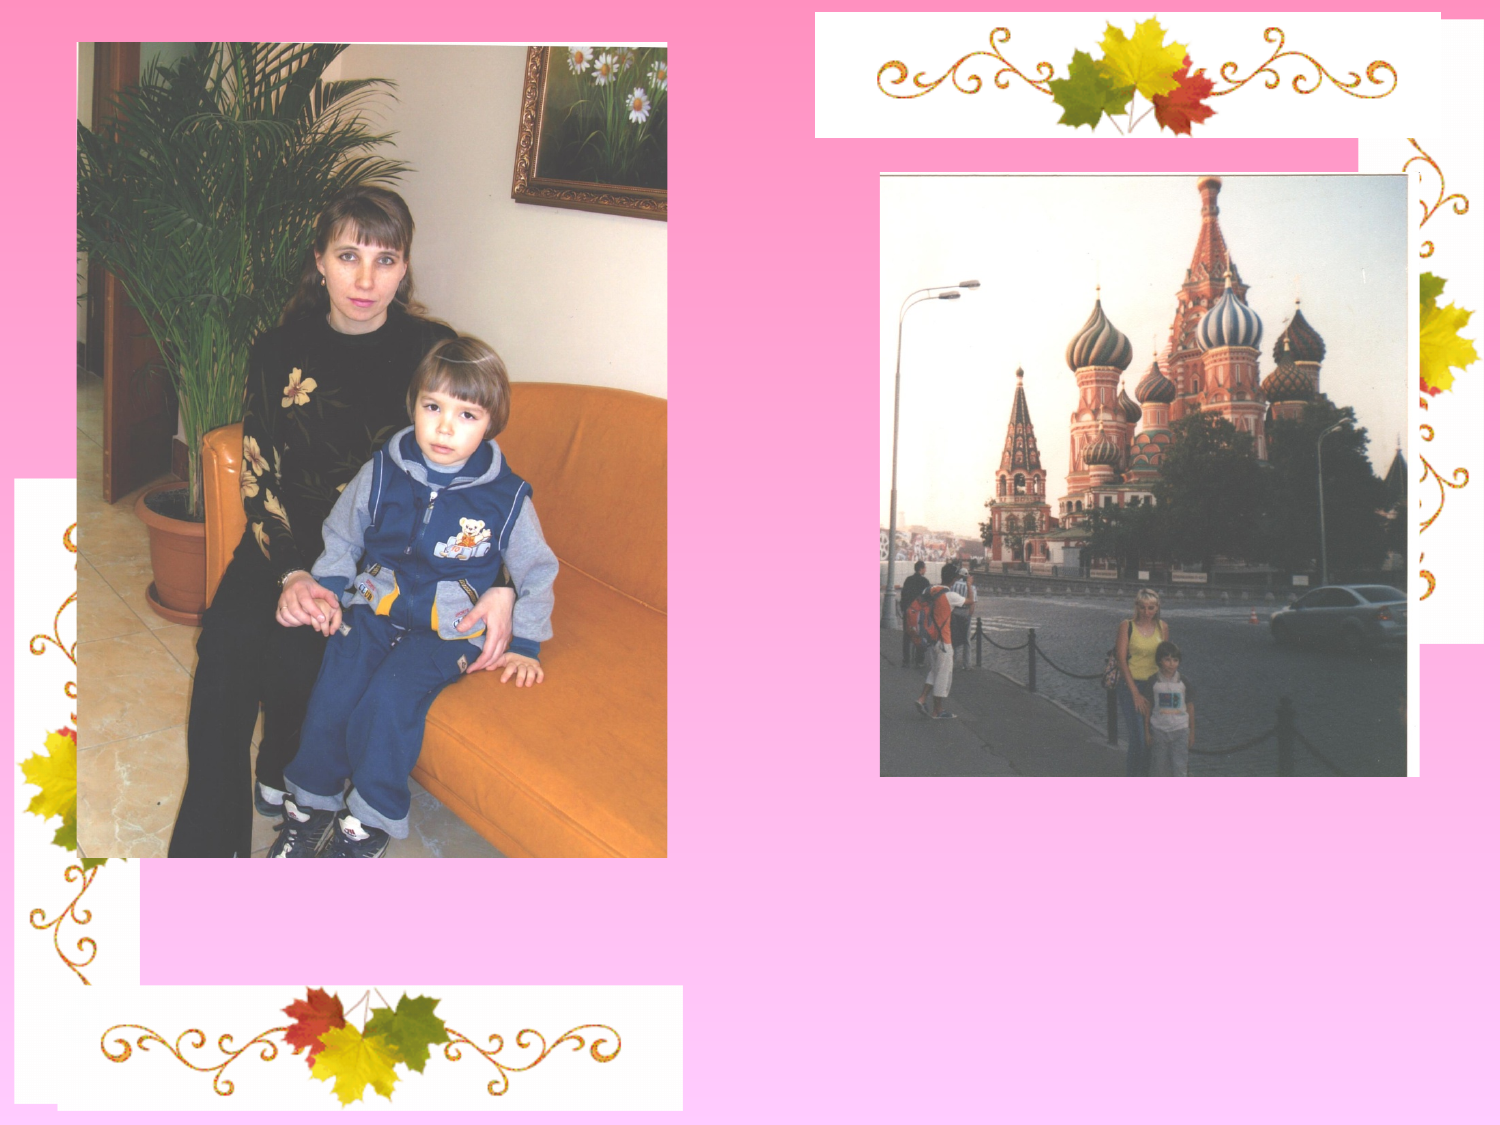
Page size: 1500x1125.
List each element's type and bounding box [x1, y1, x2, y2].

picture [58, 986, 682, 1110]
picture [15, 42, 668, 1103]
picture [815, 12, 1483, 777]
